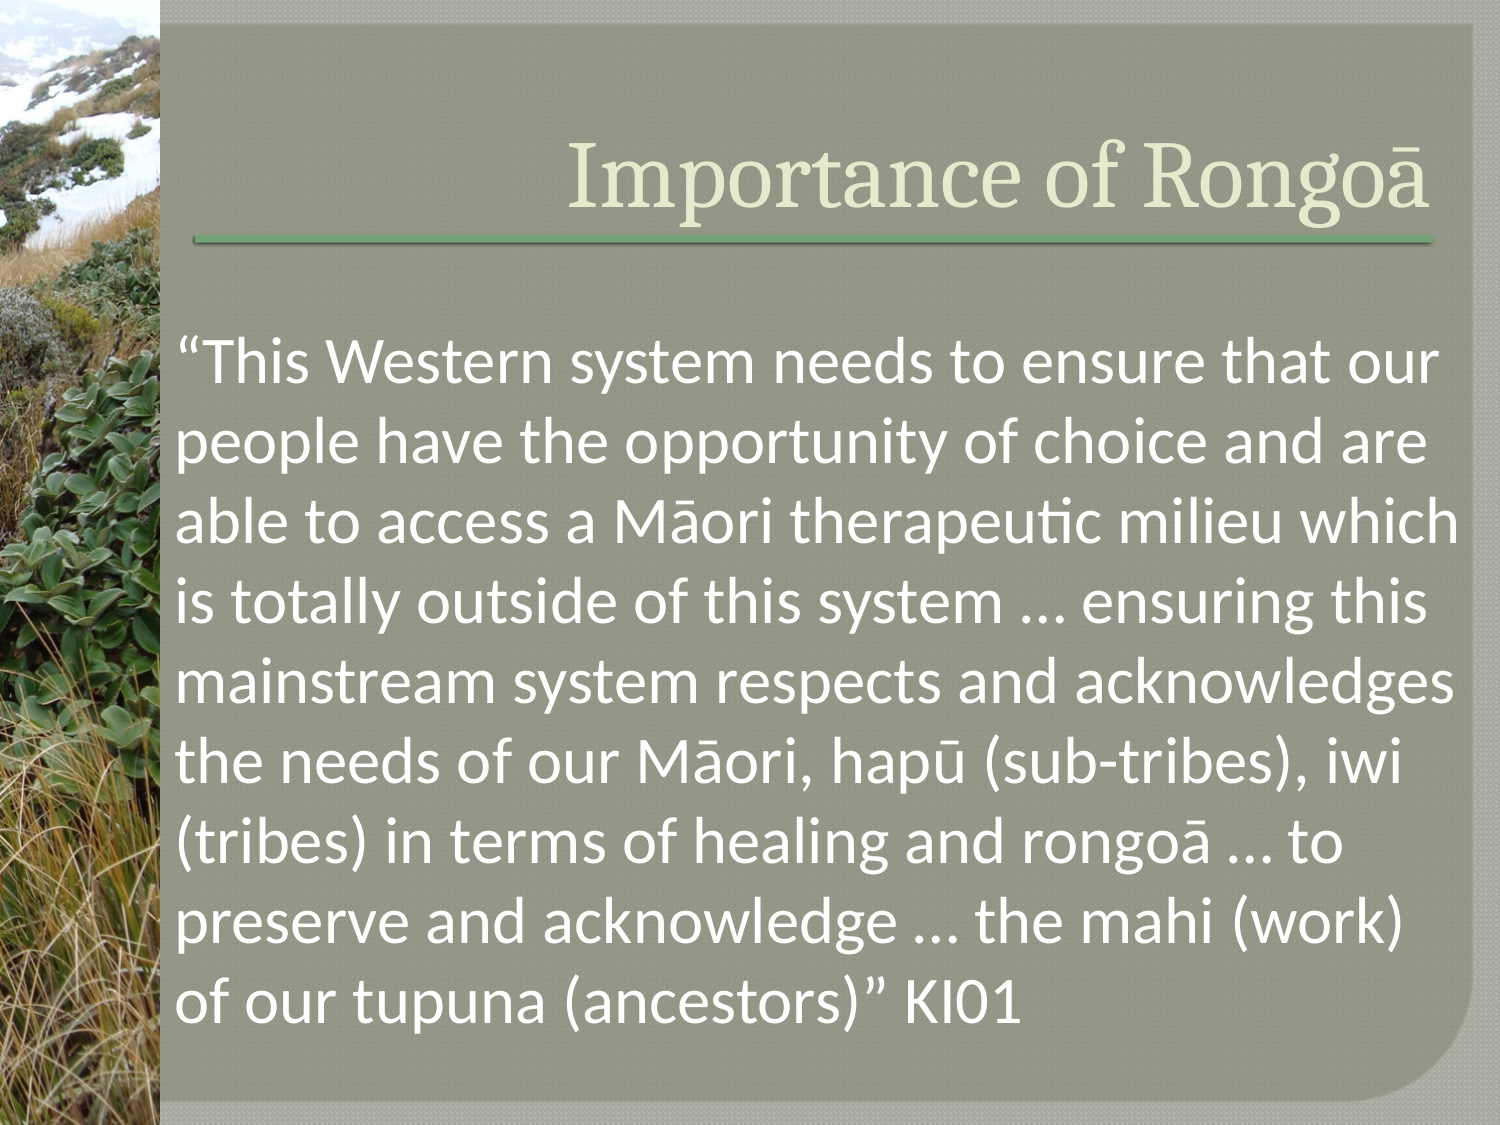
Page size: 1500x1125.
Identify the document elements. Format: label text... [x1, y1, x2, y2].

picture [0, 0, 160, 1125]
title Importance of Rongoā [180, 46, 1447, 234]
list “This Western system needs to ensure that our people have the opportunity of choice and are able to access a Māori therapeutic milieu which is totally outside of this system … ensuring this mainstream system respects and acknowledges the needs of our Māori, hapū (sub-tribes), iwi (tribes) in terms of healing and rongoā … to preserve and acknowledge … the mahi (work) of our tupuna (ancestors)” KI01 [159, 278, 1496, 1094]
